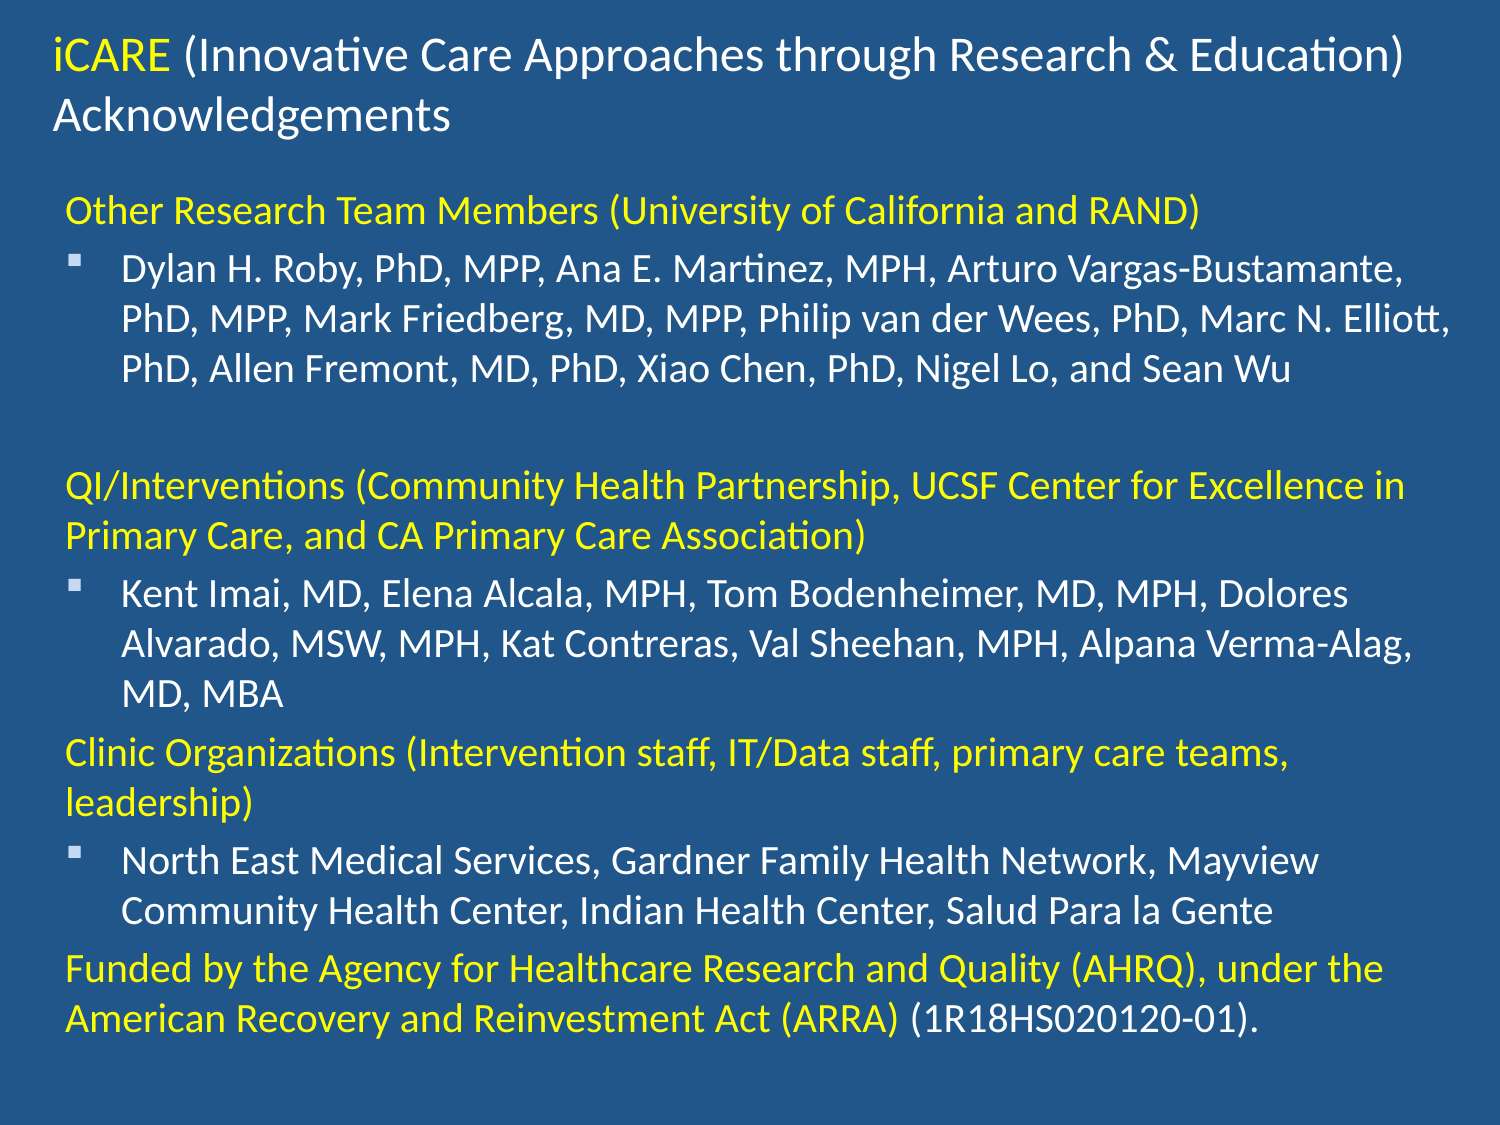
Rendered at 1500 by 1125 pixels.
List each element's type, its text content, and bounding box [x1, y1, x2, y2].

list Other Research Team Members (University of California and RAND) Dylan H. Roby, PhD, MPP, Ana E. Martinez, MPH, Arturo Vargas-Bustamante, PhD, MPP, Mark Friedberg, MD, MPP, Philip van der Wees, PhD, Marc N. Elliott, PhD, Allen Fremont, MD, PhD, Xiao Chen, PhD, Nigel Lo, and Sean Wu QI/Interventions (Community Health Partnership, UCSF Center for Excellence in Primary Care, and CA Primary Care Association) Kent Imai, MD, Elena Alcala, MPH, Tom Bodenheimer, MD, MPH, Dolores Alvarado, MSW, MPH, Kat Contreras, Val Sheehan, MPH, Alpana Verma-Alag, MD, MBA Clinic Organizations (Intervention staff, IT/Data staff, primary care teams, leadership) North East Medical Services, Gardner Family Health Network, Mayview Community Health Center, Indian Health Center, Salud Para la Gente Funded by the Agency for Healthcare Research and Quality (AHRQ), under the American Recovery and Reinvestment Act (ARRA) (1R18HS020120-01). [50, 174, 1500, 918]
title iCARE (Innovative Care Approaches through Research & Education) Acknowledgements [37, 24, 1463, 138]
